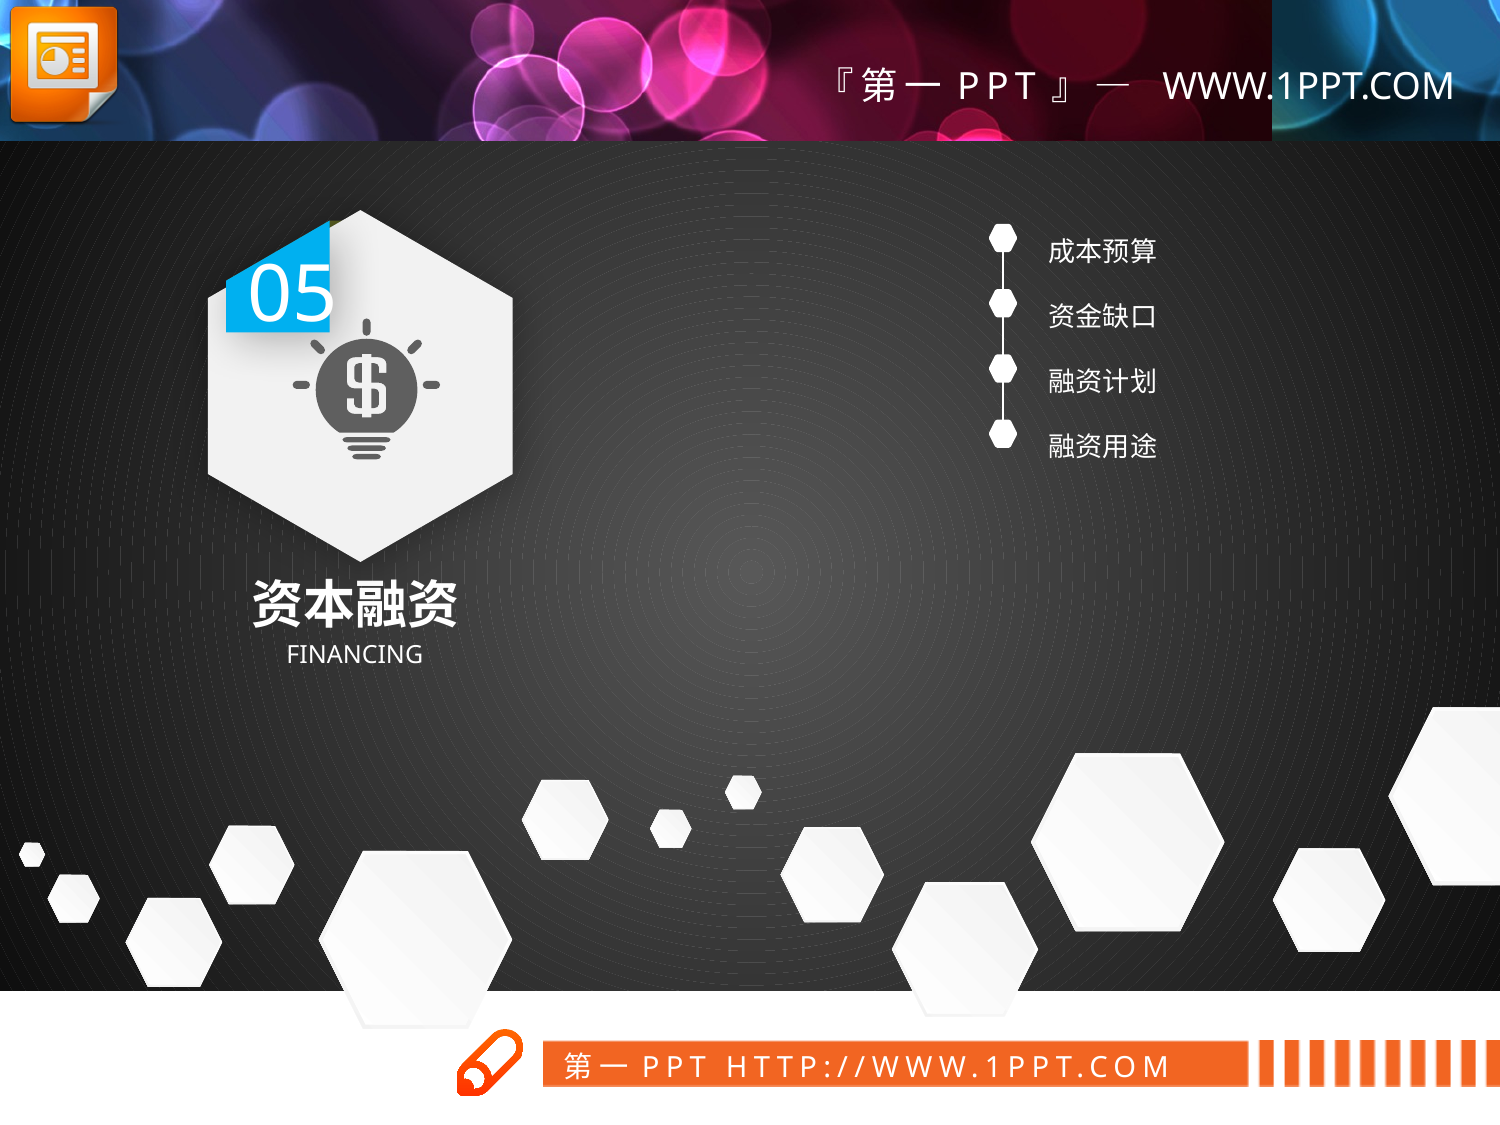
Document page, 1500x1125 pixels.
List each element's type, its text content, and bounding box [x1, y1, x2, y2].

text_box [724, 775, 762, 810]
text_box FINANCING [242, 622, 468, 685]
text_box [171, 209, 513, 563]
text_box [18, 842, 46, 867]
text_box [891, 881, 1039, 1017]
picture [543, 1040, 1500, 1087]
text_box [47, 874, 100, 923]
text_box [521, 779, 609, 860]
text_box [1272, 848, 1386, 953]
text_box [780, 826, 885, 923]
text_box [990, 421, 1016, 446]
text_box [990, 225, 1016, 250]
text_box 资本融资 [197, 569, 513, 668]
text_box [318, 850, 513, 1029]
text_box 成本预算 资金缺口 融资计划 融资用途 [1037, 196, 1317, 468]
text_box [1030, 752, 1225, 932]
picture [0, 0, 1500, 141]
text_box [990, 291, 1016, 316]
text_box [208, 825, 295, 905]
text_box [1388, 707, 1500, 886]
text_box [649, 809, 692, 848]
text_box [125, 897, 223, 987]
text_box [990, 356, 1016, 381]
